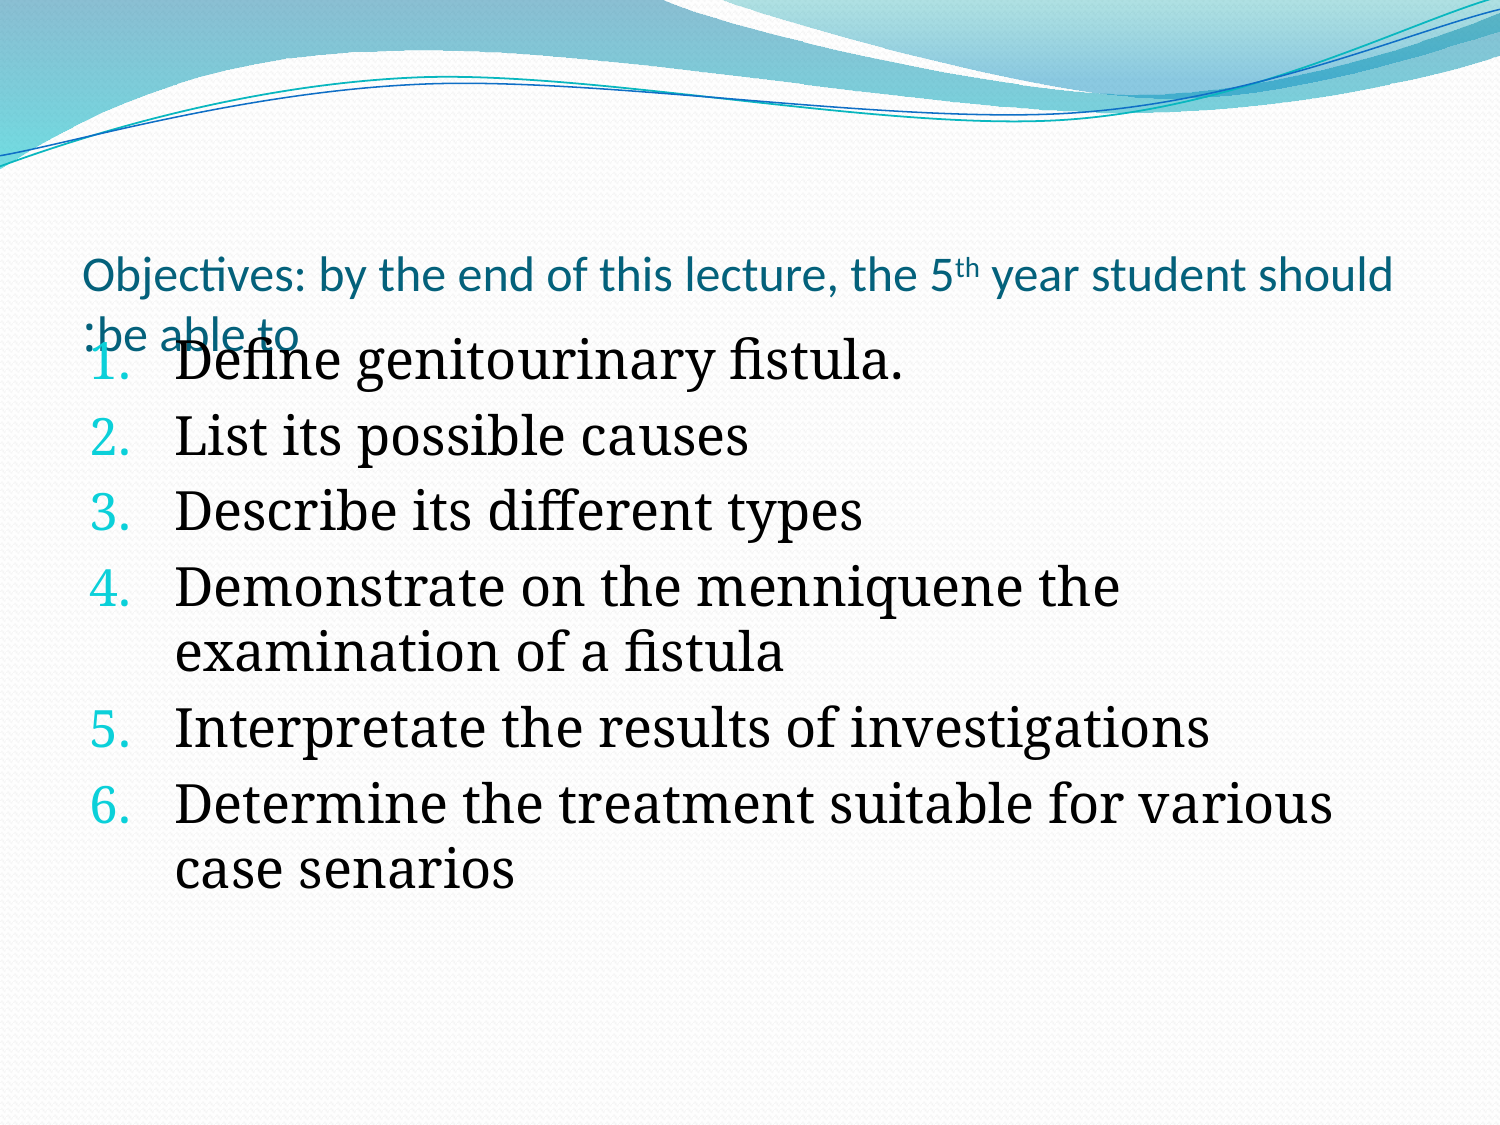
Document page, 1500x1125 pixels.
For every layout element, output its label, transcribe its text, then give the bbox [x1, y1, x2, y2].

list Define genitourinary fistula. List its possible causes Describe its different types Demonstrate on the menniquene the examination of a fistula Interpretate the results of investigations Determine the treatment suitable for various case senarios [75, 317, 1425, 1038]
title Objectives: by the end of this lecture, the 5th year student should be able to: [82, 234, 1432, 422]
